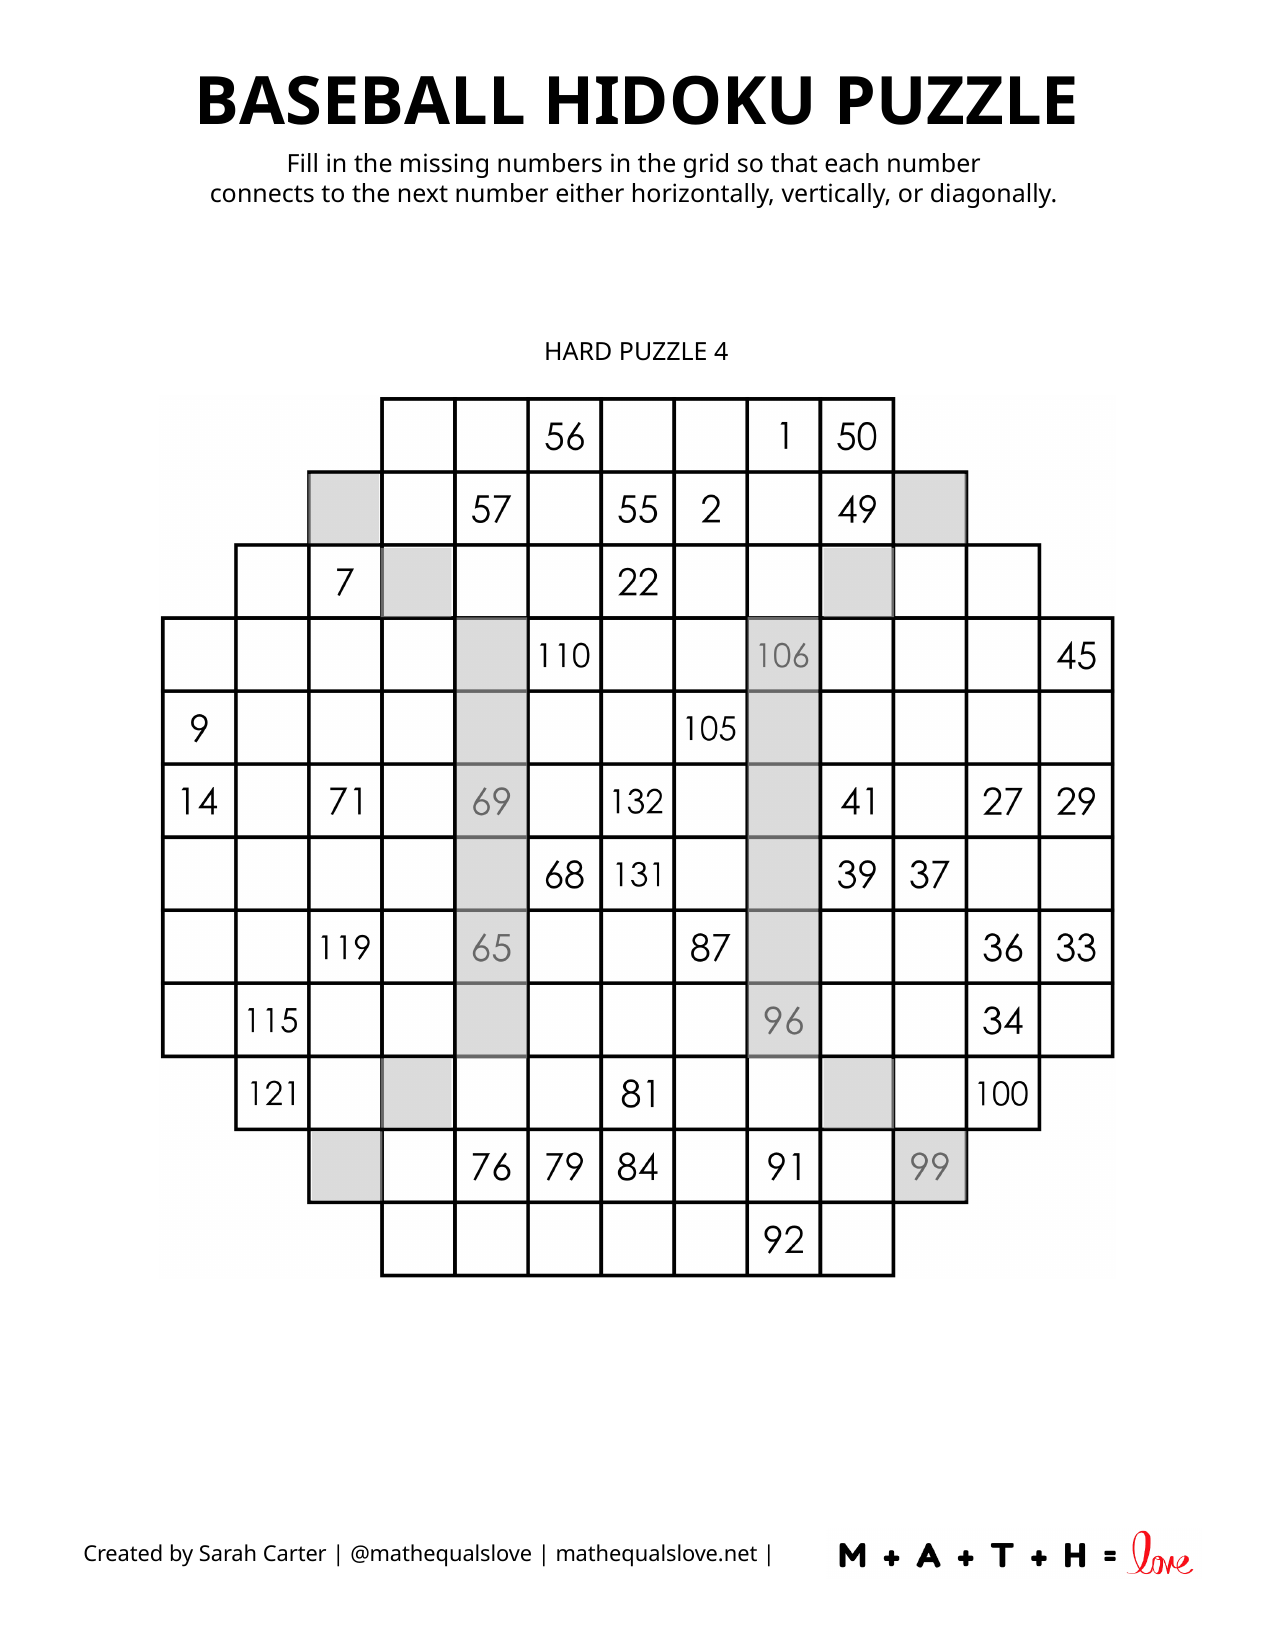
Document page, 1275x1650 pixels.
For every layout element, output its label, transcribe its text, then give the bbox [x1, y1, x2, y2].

text_box Fill in the missing numbers in the grid so that each number connects to the next number either horizontally, vertically, or diagonally. [0, 140, 1275, 216]
text_box Created by Sarah Carter | @mathequalslove | mathequalslove.net | [68, 1532, 826, 1574]
text_box BASEBALL HIDOKU PUZZLE [65, 50, 1210, 140]
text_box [307, 473, 967, 1202]
text_box HARD PUZZLE 4 [158, 335, 1115, 387]
picture [158, 395, 1117, 1280]
picture [826, 1528, 1203, 1579]
